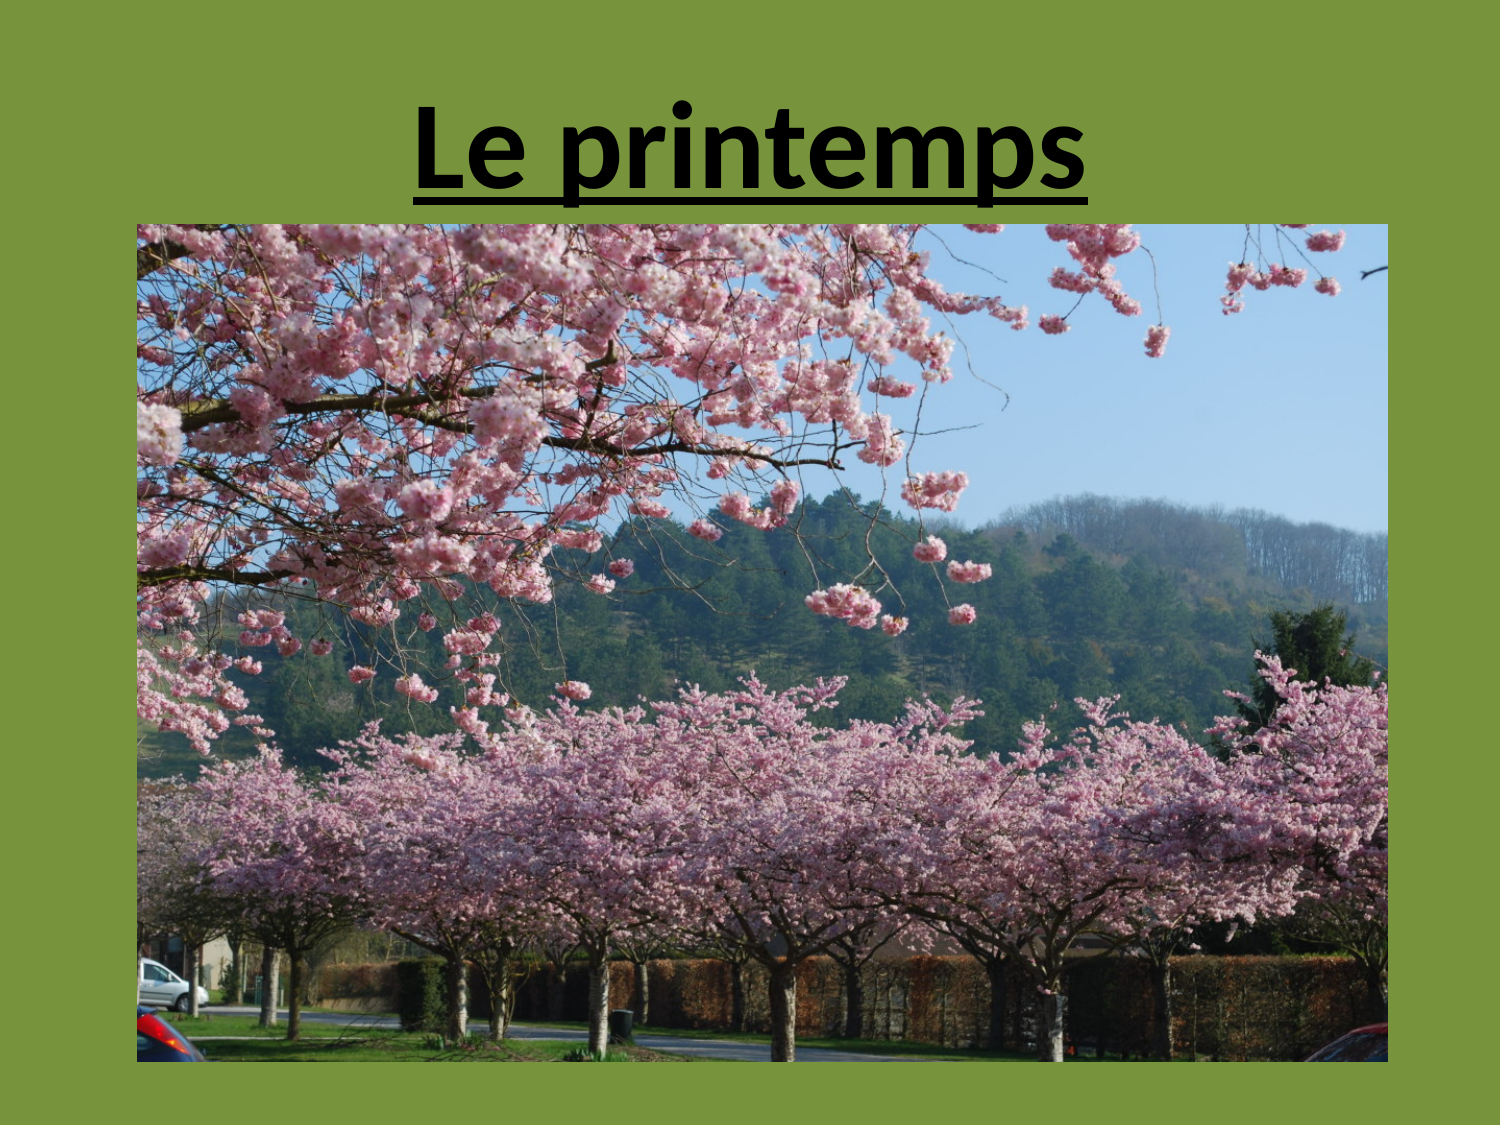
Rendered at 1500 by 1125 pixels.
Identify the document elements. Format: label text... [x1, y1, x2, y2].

picture [137, 224, 1388, 1062]
title Le printemps [75, 45, 1425, 233]
